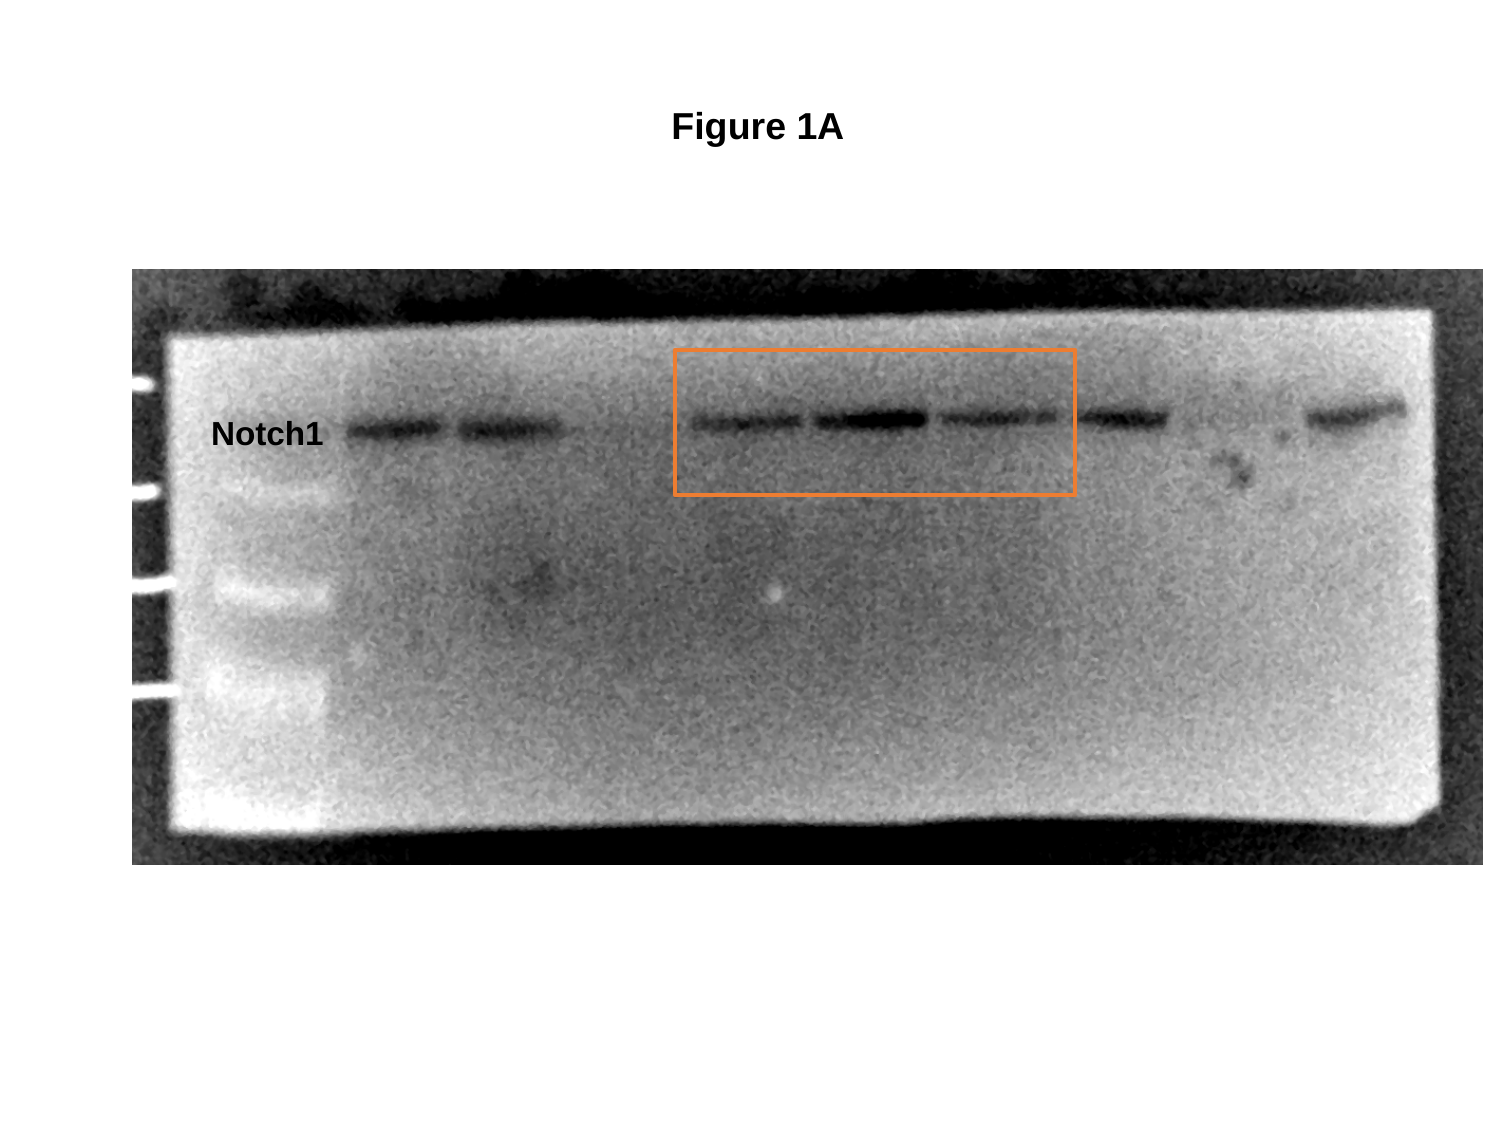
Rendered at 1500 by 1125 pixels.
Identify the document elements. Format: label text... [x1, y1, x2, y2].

text_box Figure 1A [656, 94, 890, 155]
picture [132, 269, 1483, 865]
